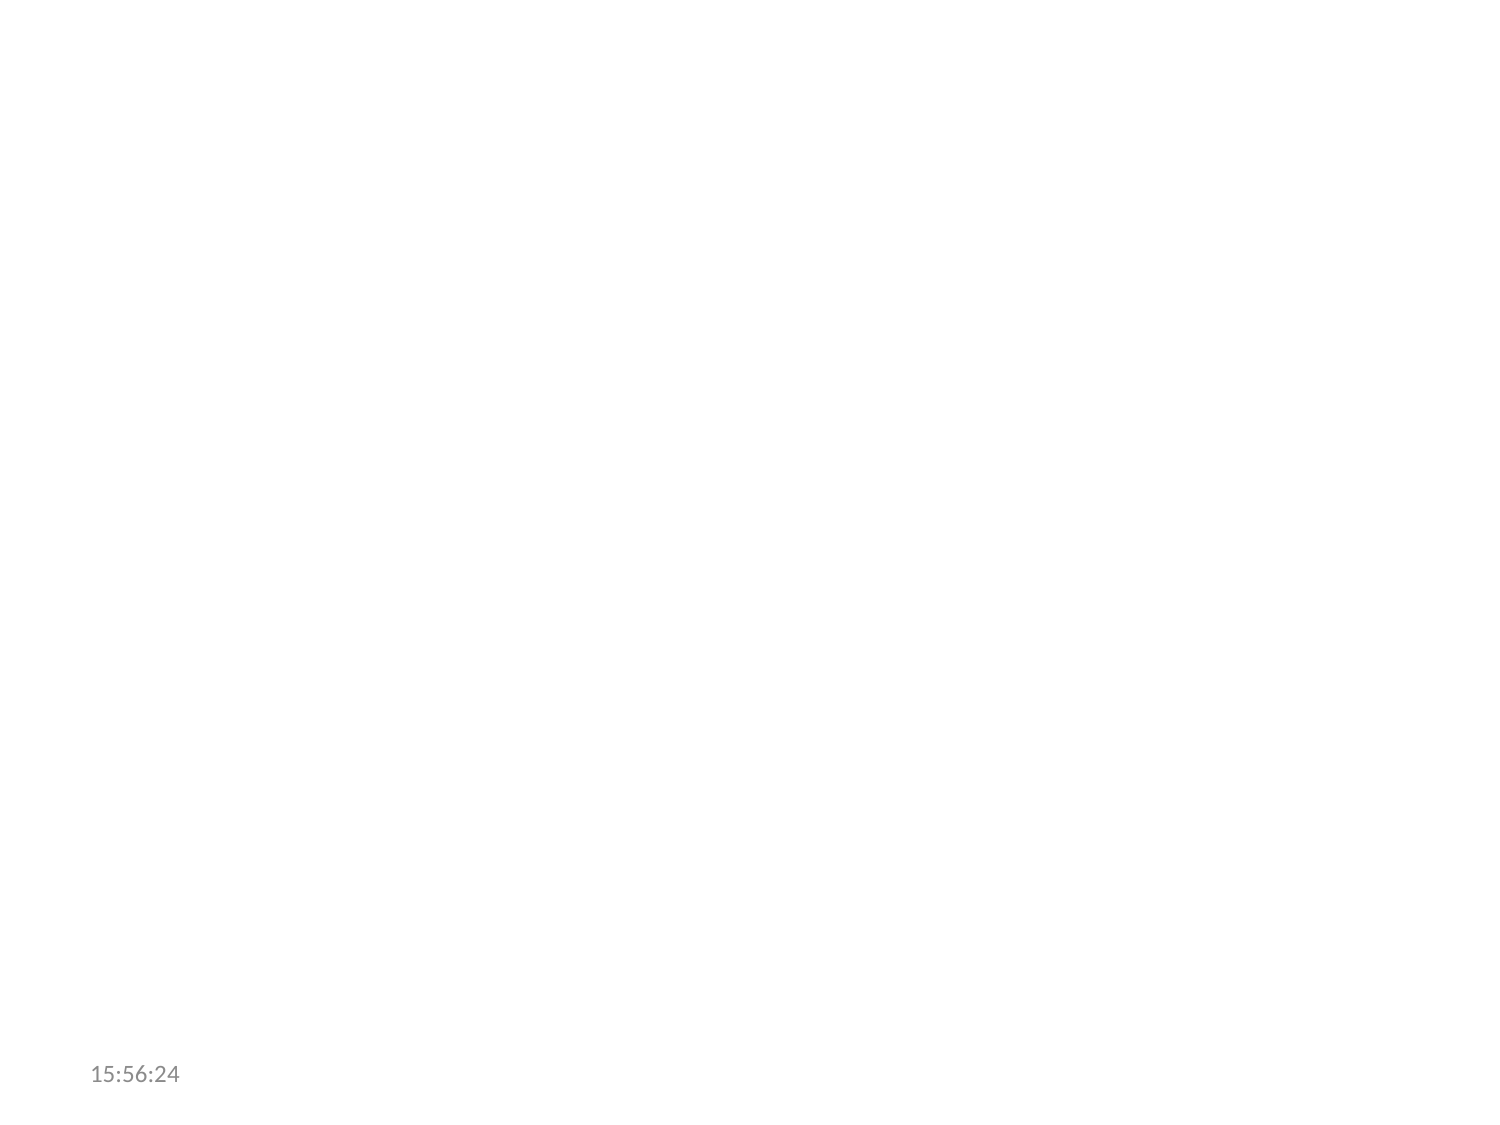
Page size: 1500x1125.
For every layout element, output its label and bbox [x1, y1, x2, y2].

slide_number [75, 1042, 425, 1103]
